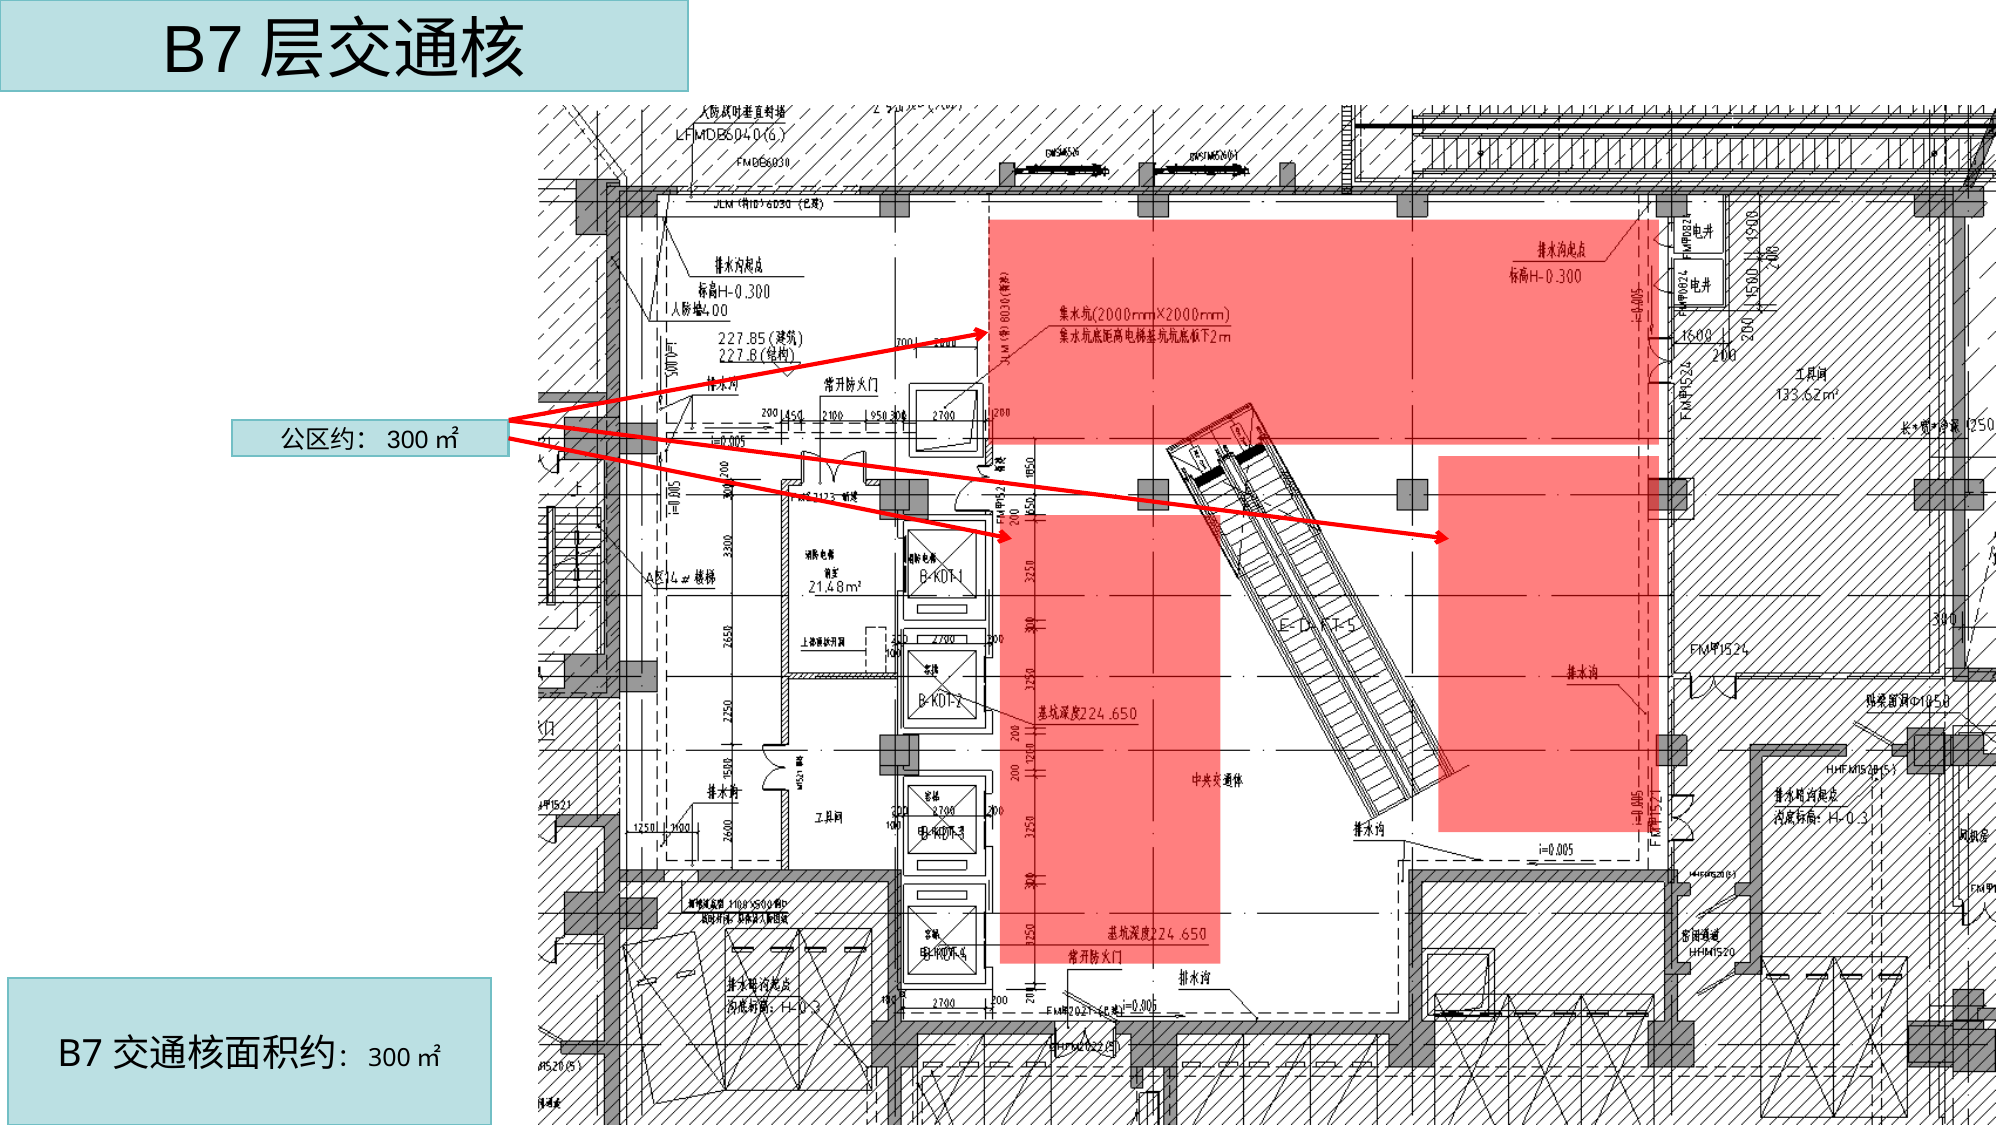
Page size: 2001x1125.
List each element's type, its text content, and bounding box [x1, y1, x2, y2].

text_box B7层交通核 [0, 0, 689, 92]
text_box B7交通核面积约：300㎡ [7, 977, 492, 1125]
picture [503, 105, 1996, 1125]
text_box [508, 420, 1449, 539]
text_box 公区约：300㎡ [231, 419, 503, 457]
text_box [508, 332, 989, 420]
